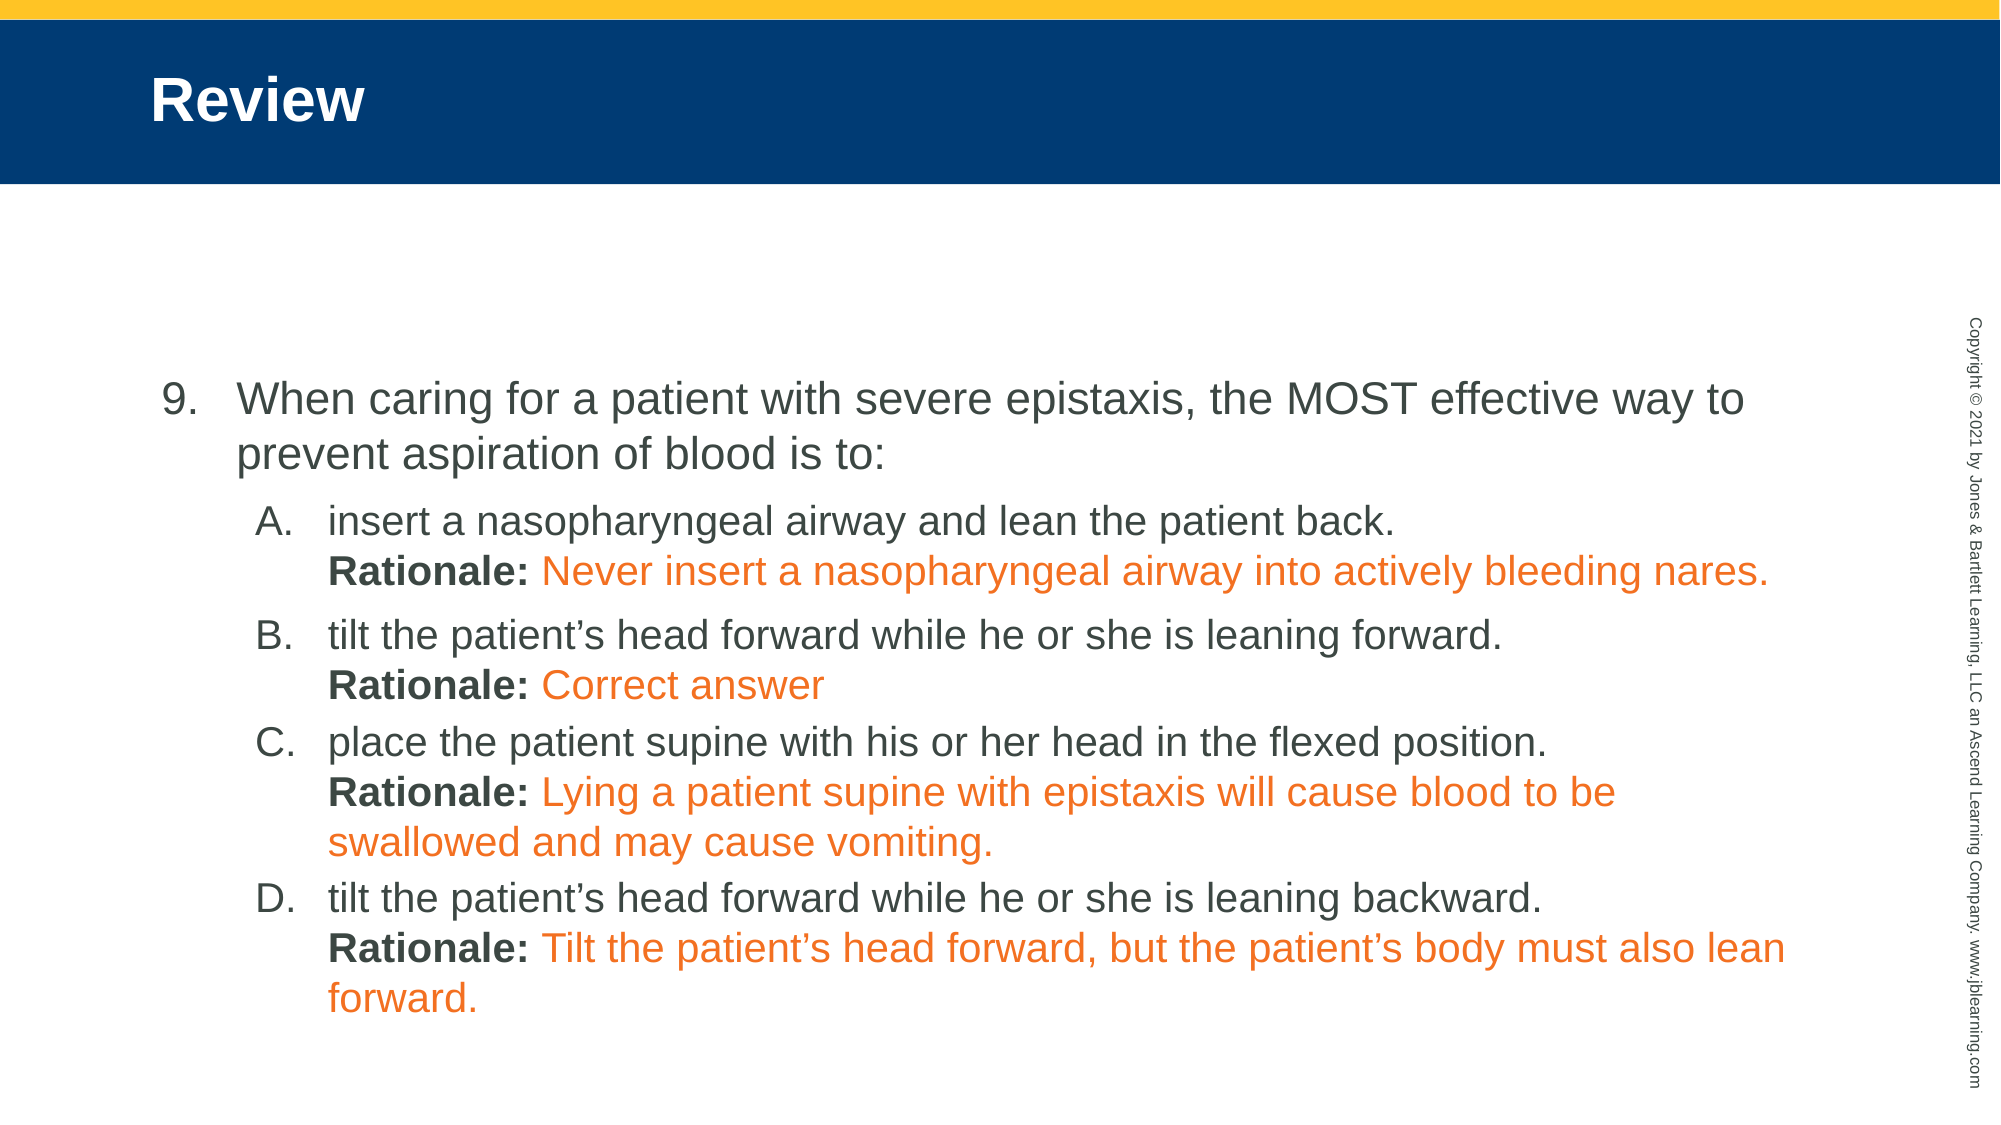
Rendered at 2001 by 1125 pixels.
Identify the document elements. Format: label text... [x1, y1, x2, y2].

list When caring for a patient with severe epistaxis, the MOST effective way to prevent aspiration of blood is to: insert a nasopharyngeal airway and lean the patient back. Rationale: Never insert a nasopharyngeal airway into actively bleeding nares. tilt the patient’s head forward while he or she is leaning forward. Rationale: Correct answer place the patient supine with his or her head in the flexed position. Rationale: Lying a patient supine with epistaxis will cause blood to be swallowed and may cause vomiting. tilt the patient’s head forward while he or she is leaning backward. Rationale: Tilt the patient’s head forward, but the patient’s body must also lean forward. [146, 361, 1859, 1016]
title Review [0, 19, 2000, 185]
